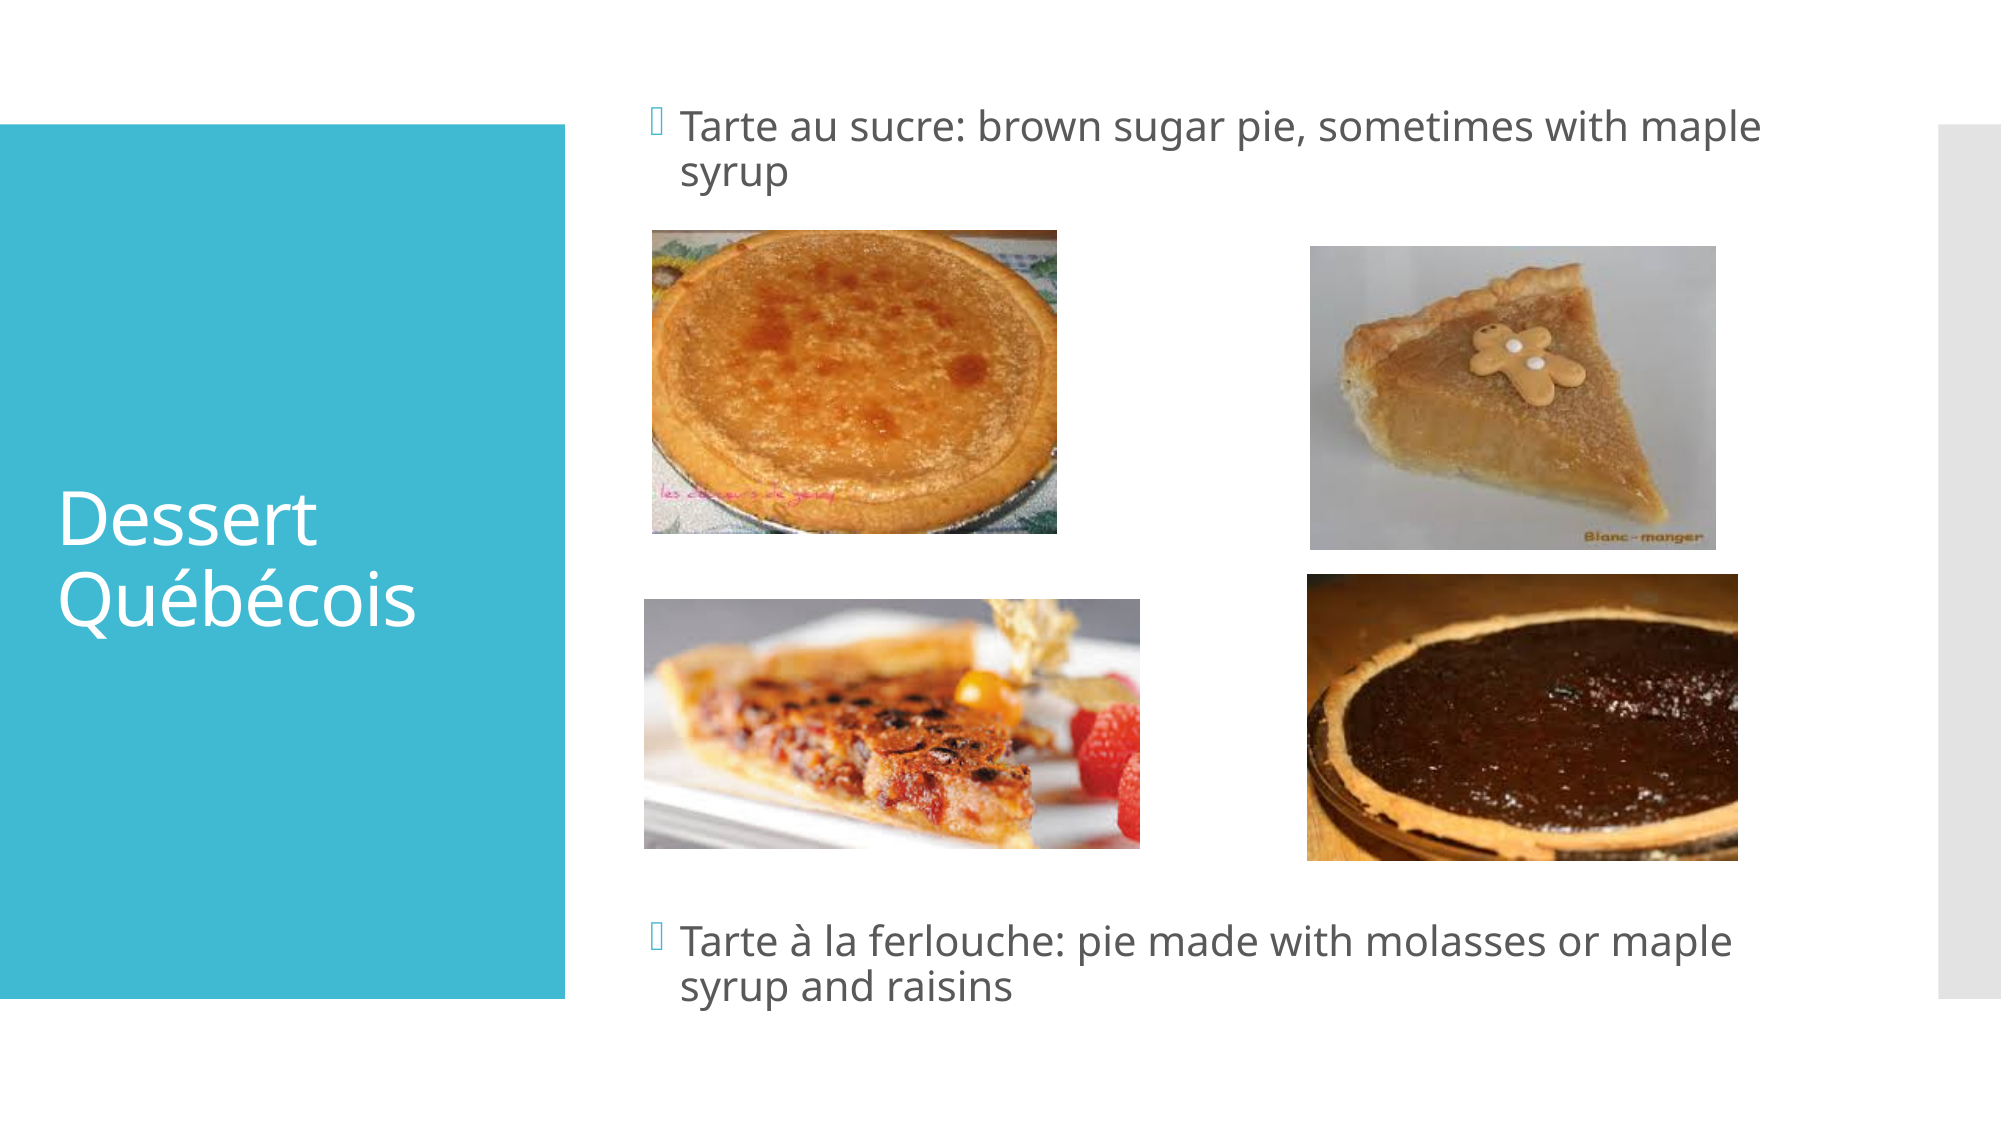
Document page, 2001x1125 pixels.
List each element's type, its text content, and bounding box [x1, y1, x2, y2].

title Dessert Québécois [41, 184, 525, 940]
picture [644, 599, 1141, 849]
list Tarte au sucre: brown sugar pie, sometimes with maple syrup Tarte à la ferlouche: pie made with molasses or maple syrup and raisins [634, 56, 1835, 1060]
picture [1307, 573, 1738, 861]
picture [652, 230, 1058, 534]
picture [1310, 246, 1716, 551]
